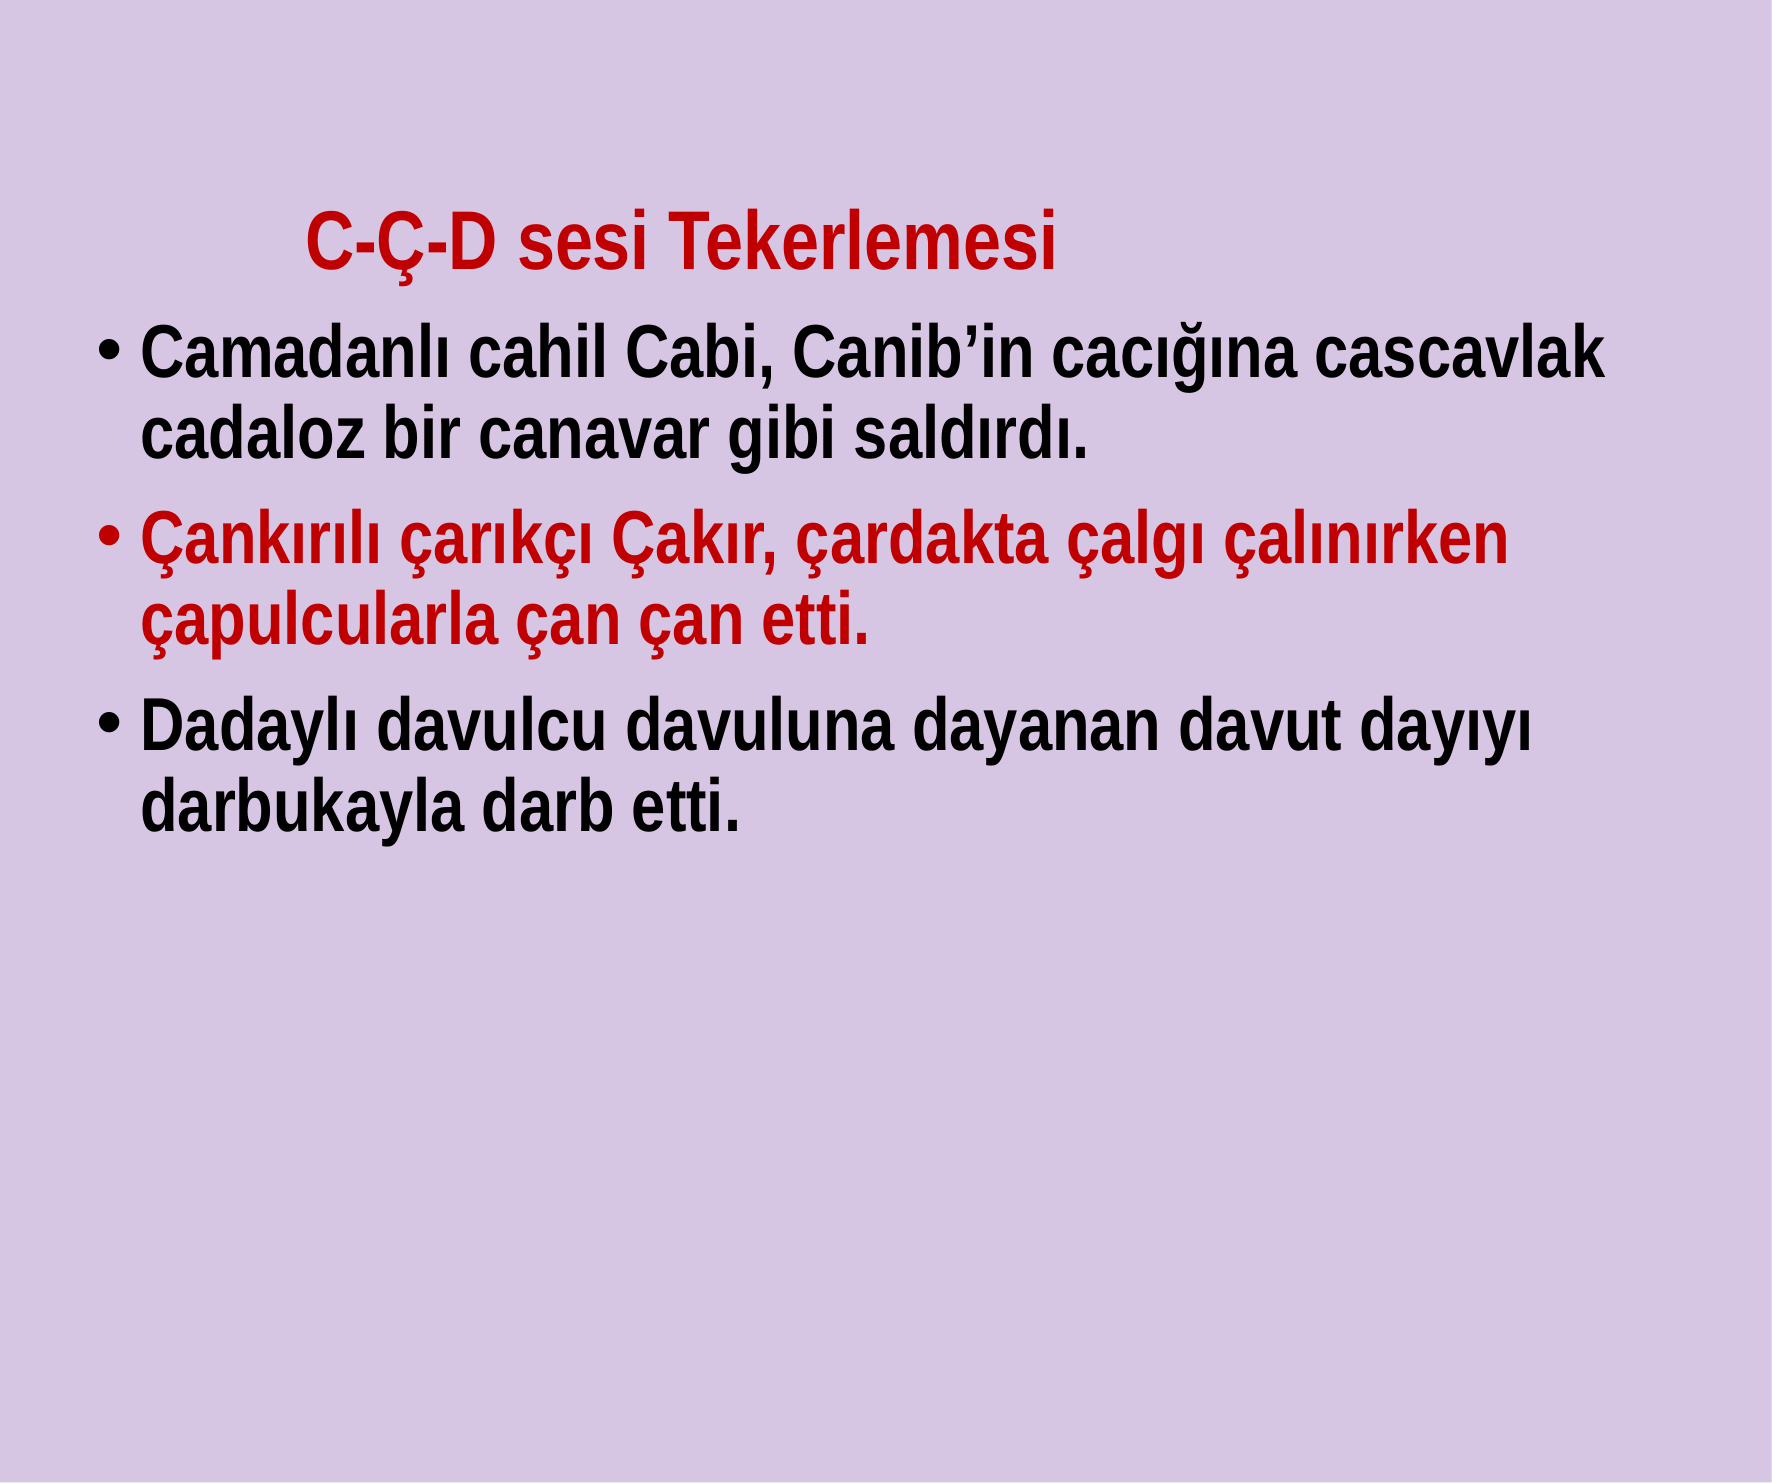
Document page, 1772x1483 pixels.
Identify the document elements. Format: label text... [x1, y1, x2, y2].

list C-Ç-D sesi Tekerlemesi Camadanlı cahil Cabi, Canib’in cacığına cascavlak cadaloz bir canavar gibi saldırdı. Çankırılı çarıkçı Çakır, çardakta çalgı çalınırken çapulcularla çan çan etti. Dadaylı davulcu davuluna dayanan davut dayıyı darbukayla darb etti. [81, 190, 1716, 1131]
